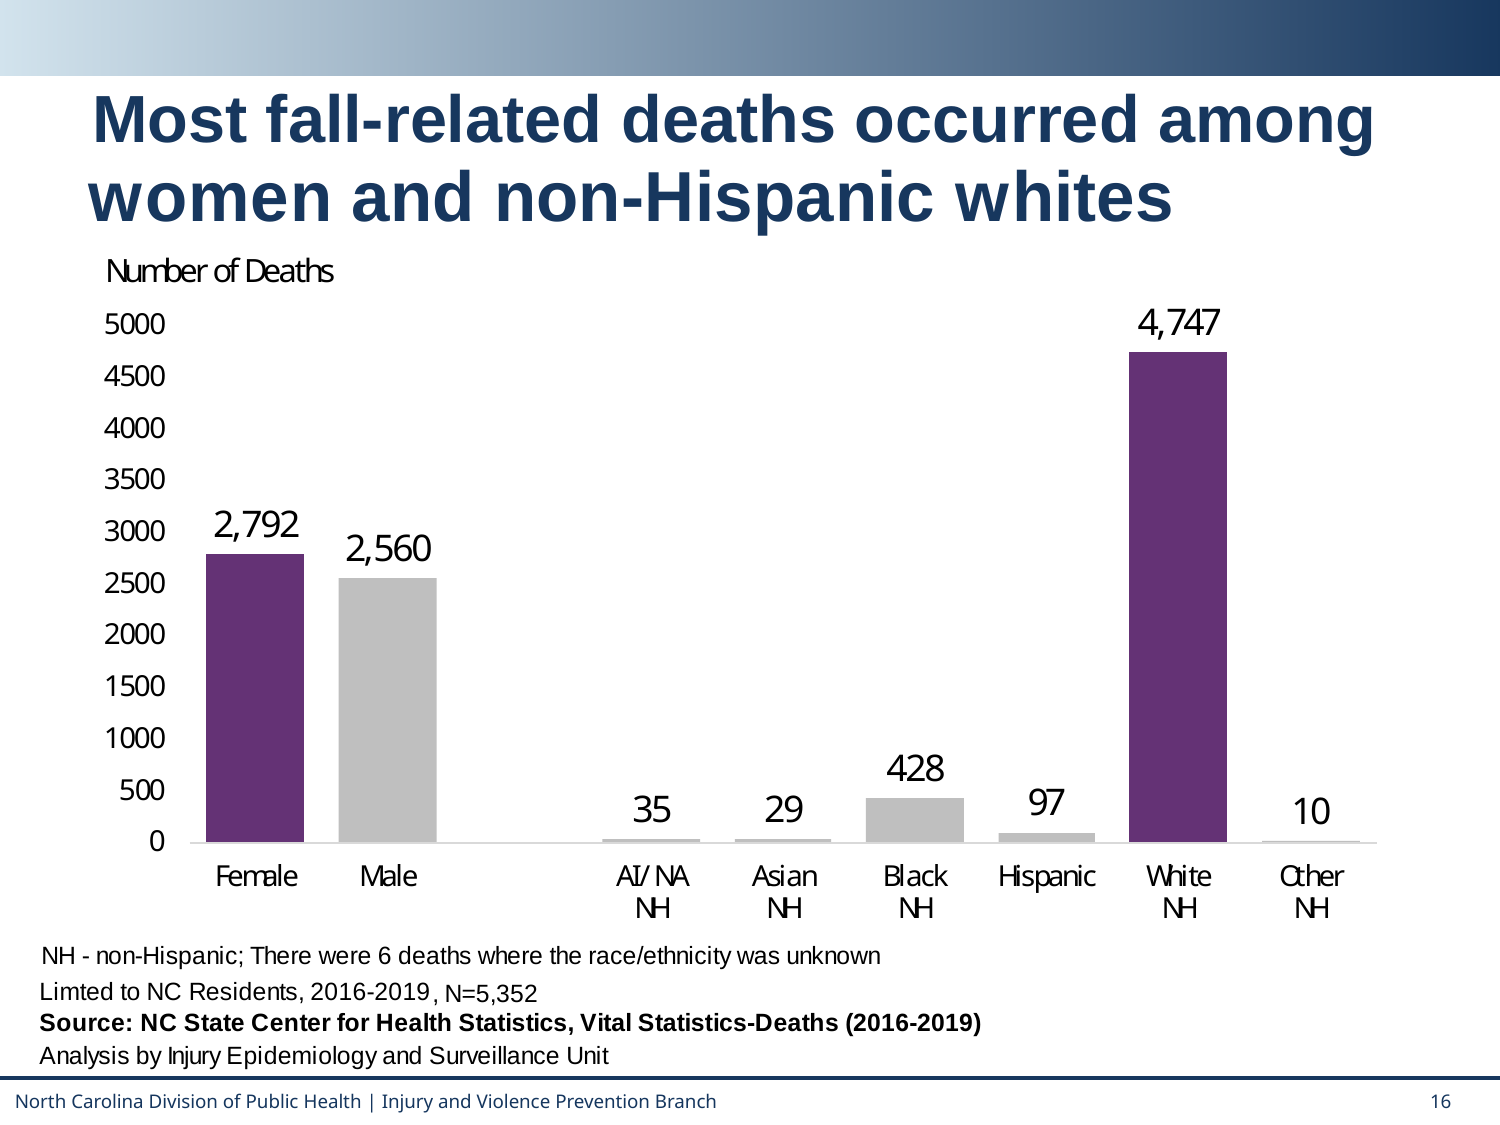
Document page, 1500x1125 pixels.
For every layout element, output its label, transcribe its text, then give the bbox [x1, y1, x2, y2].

picture [33, 938, 1215, 1072]
picture [77, 151, 1500, 928]
title Most fall-related deaths occurred among [77, 77, 1449, 151]
